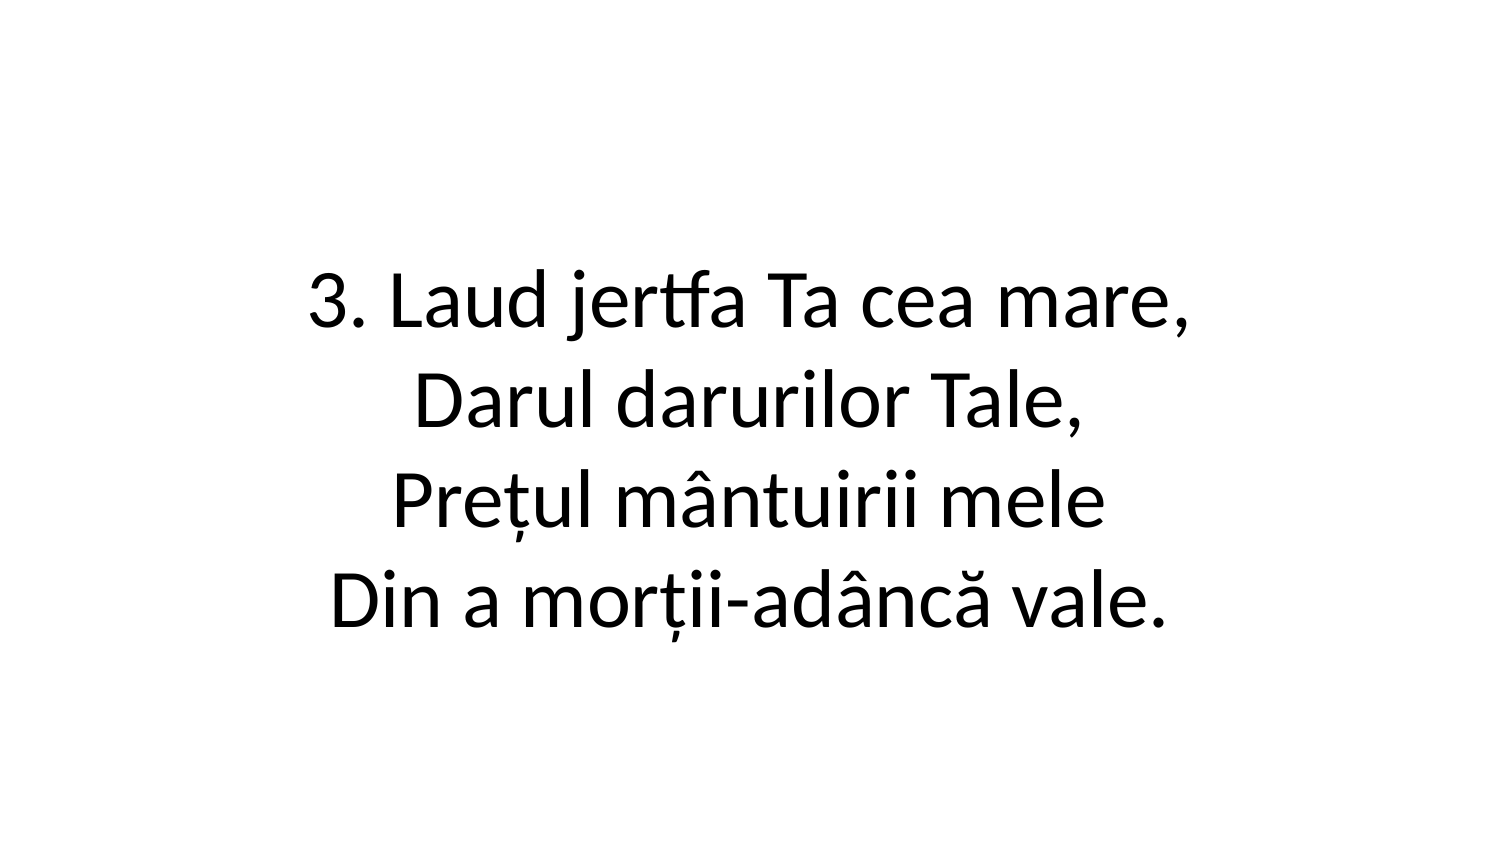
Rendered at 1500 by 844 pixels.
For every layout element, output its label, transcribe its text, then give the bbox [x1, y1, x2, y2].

text_box 3. Laud jertfa Ta cea mare, Darul darurilor Tale, Prețul mântuirii mele Din a morții-adâncă vale. [291, 192, 1209, 652]
